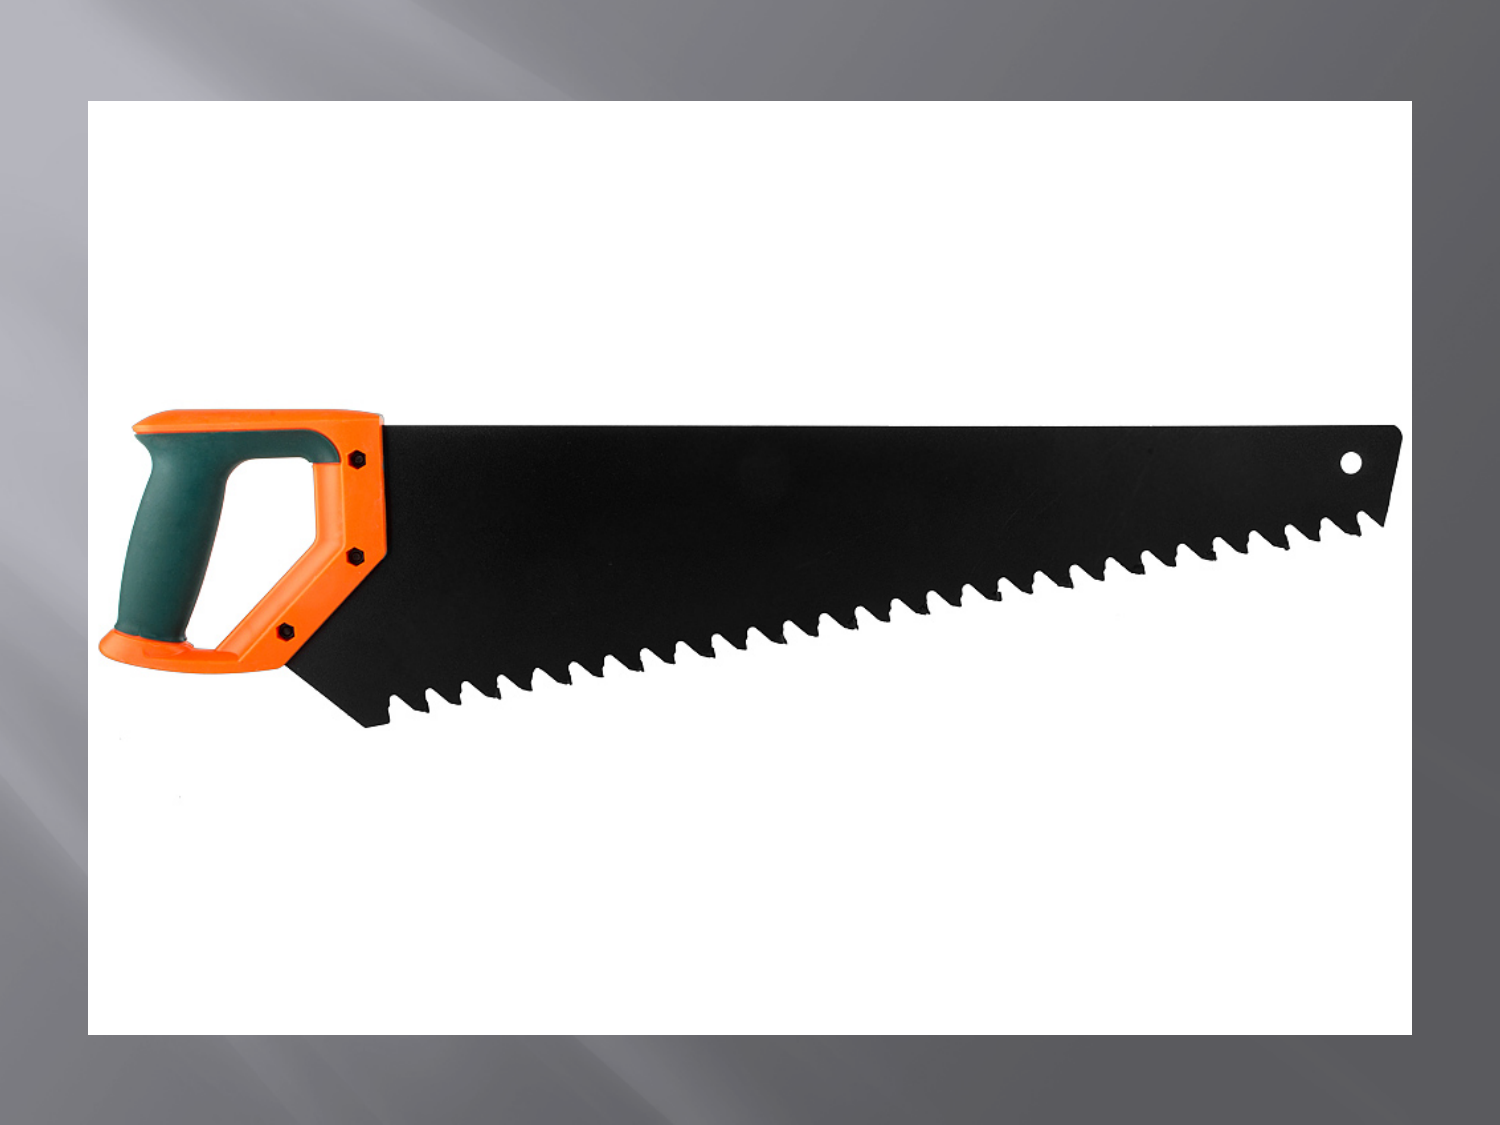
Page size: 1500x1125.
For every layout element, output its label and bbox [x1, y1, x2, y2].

list [88, 101, 1412, 1036]
